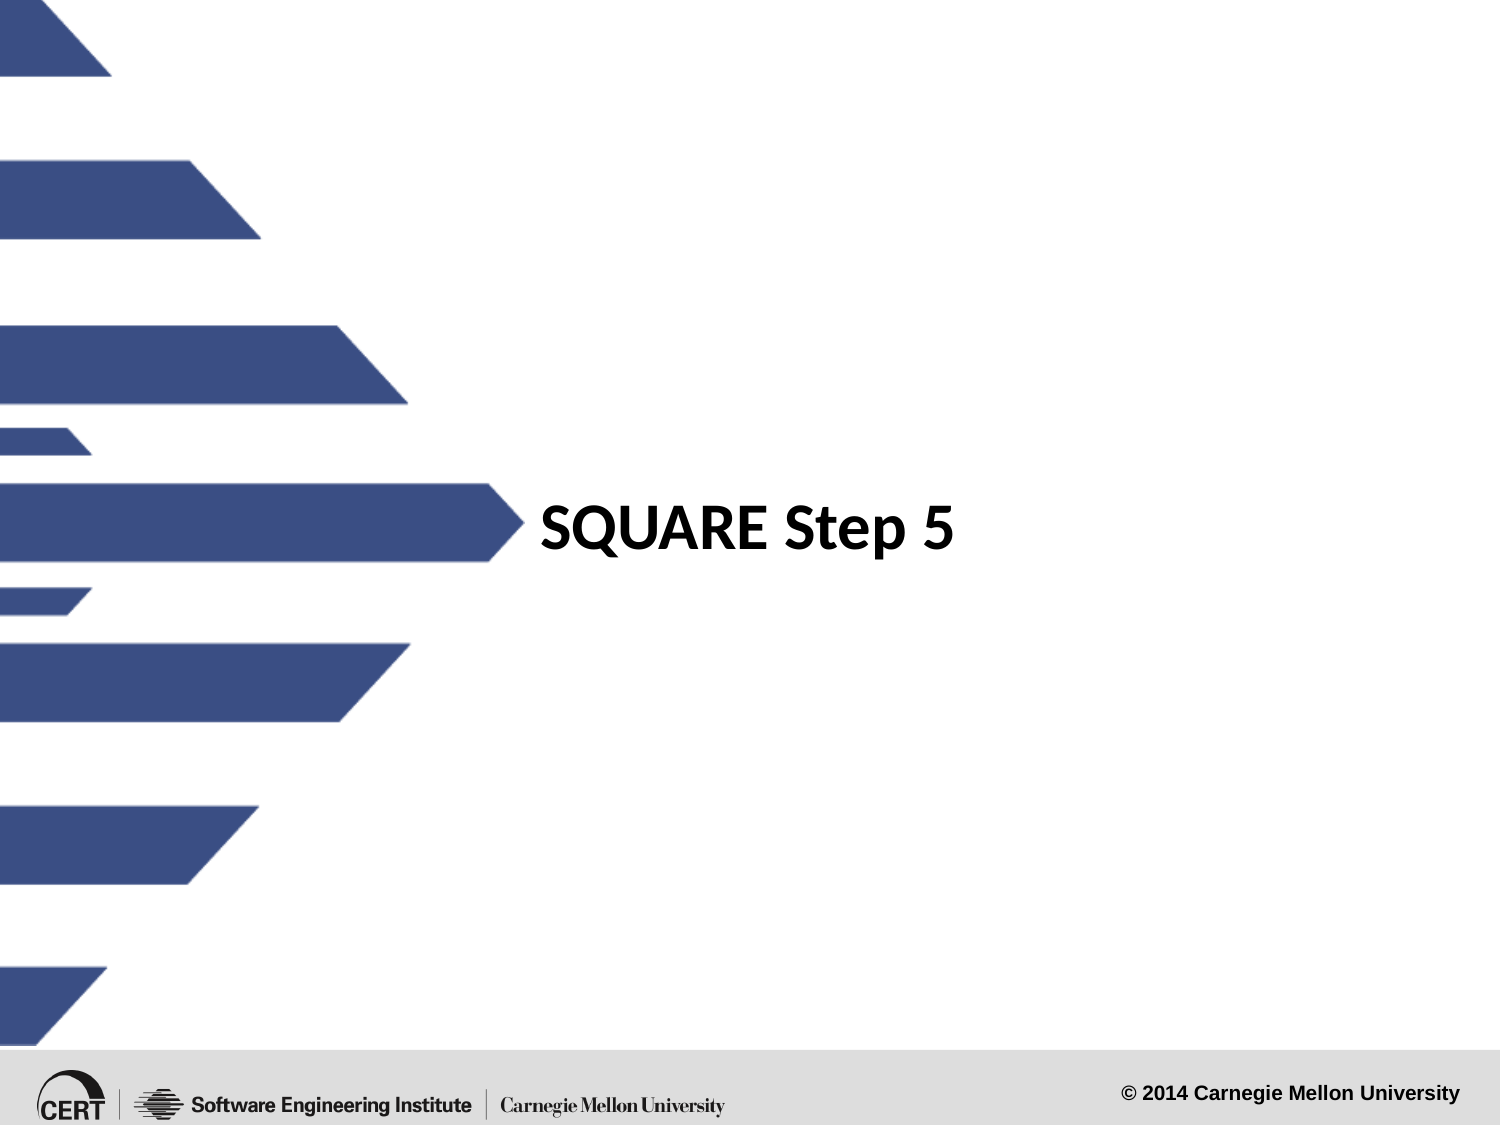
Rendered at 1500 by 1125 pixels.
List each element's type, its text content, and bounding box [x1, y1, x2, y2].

picture [37, 1069, 725, 1122]
title SQUARE Step 5 [524, 474, 1426, 688]
picture [0, 0, 525, 1046]
